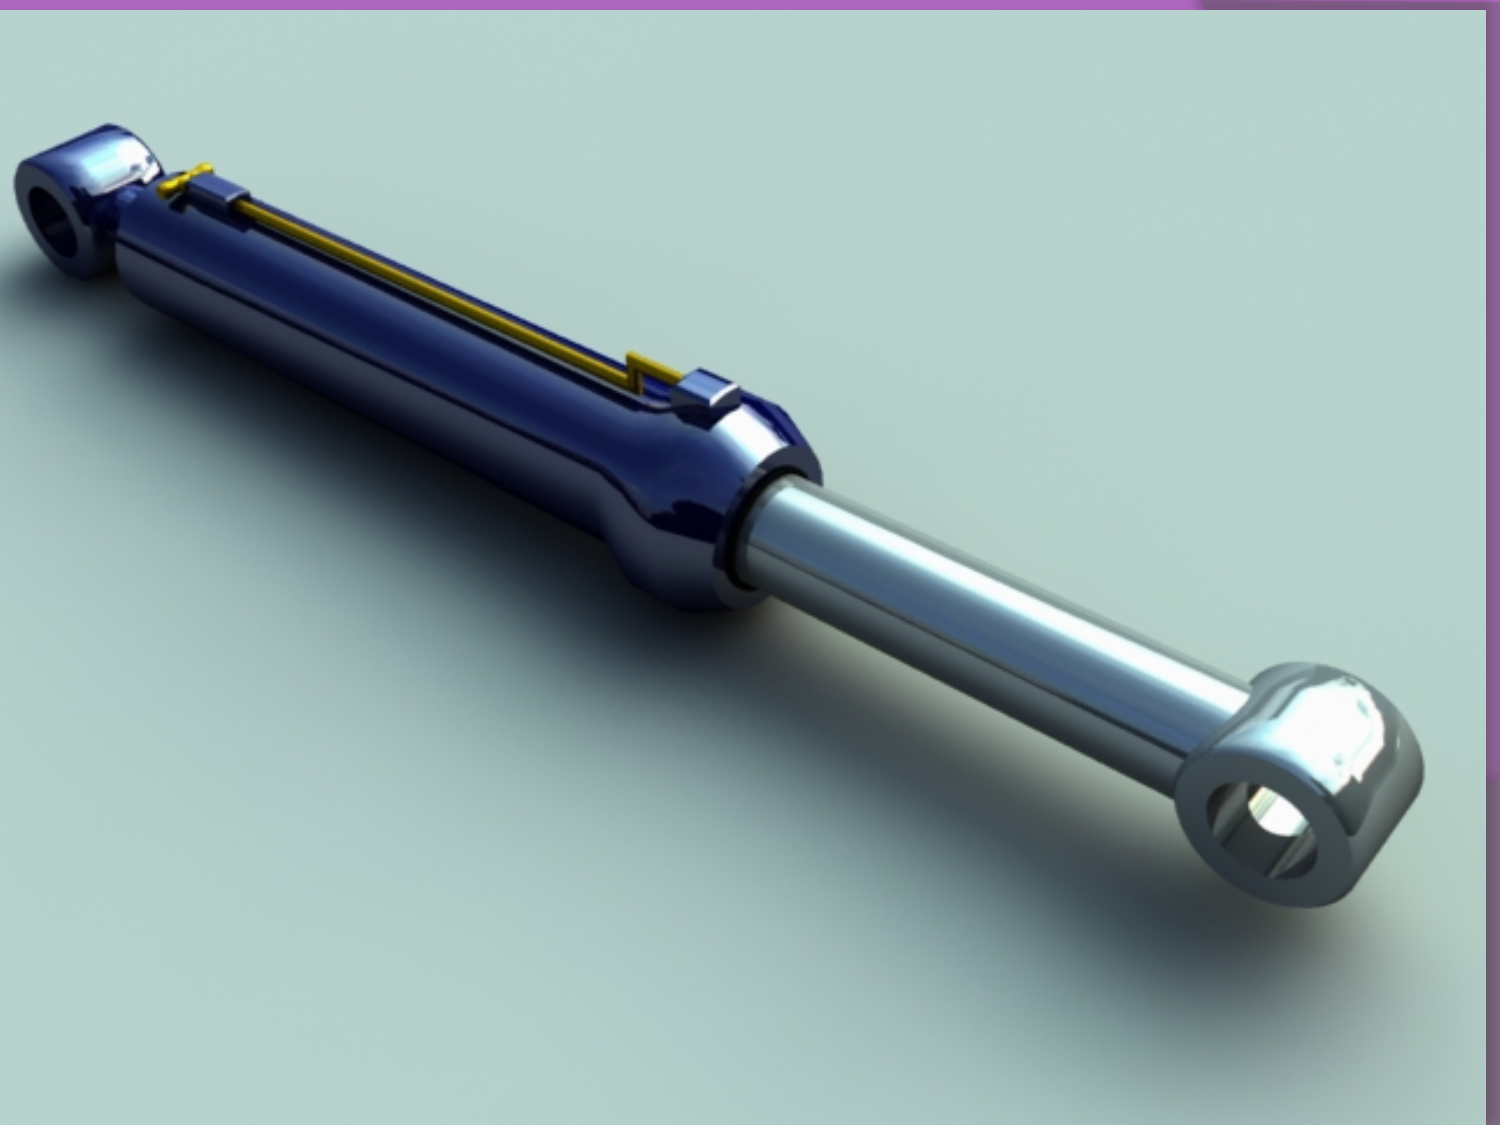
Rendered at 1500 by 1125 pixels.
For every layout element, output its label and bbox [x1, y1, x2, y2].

list [0, 10, 1487, 1125]
